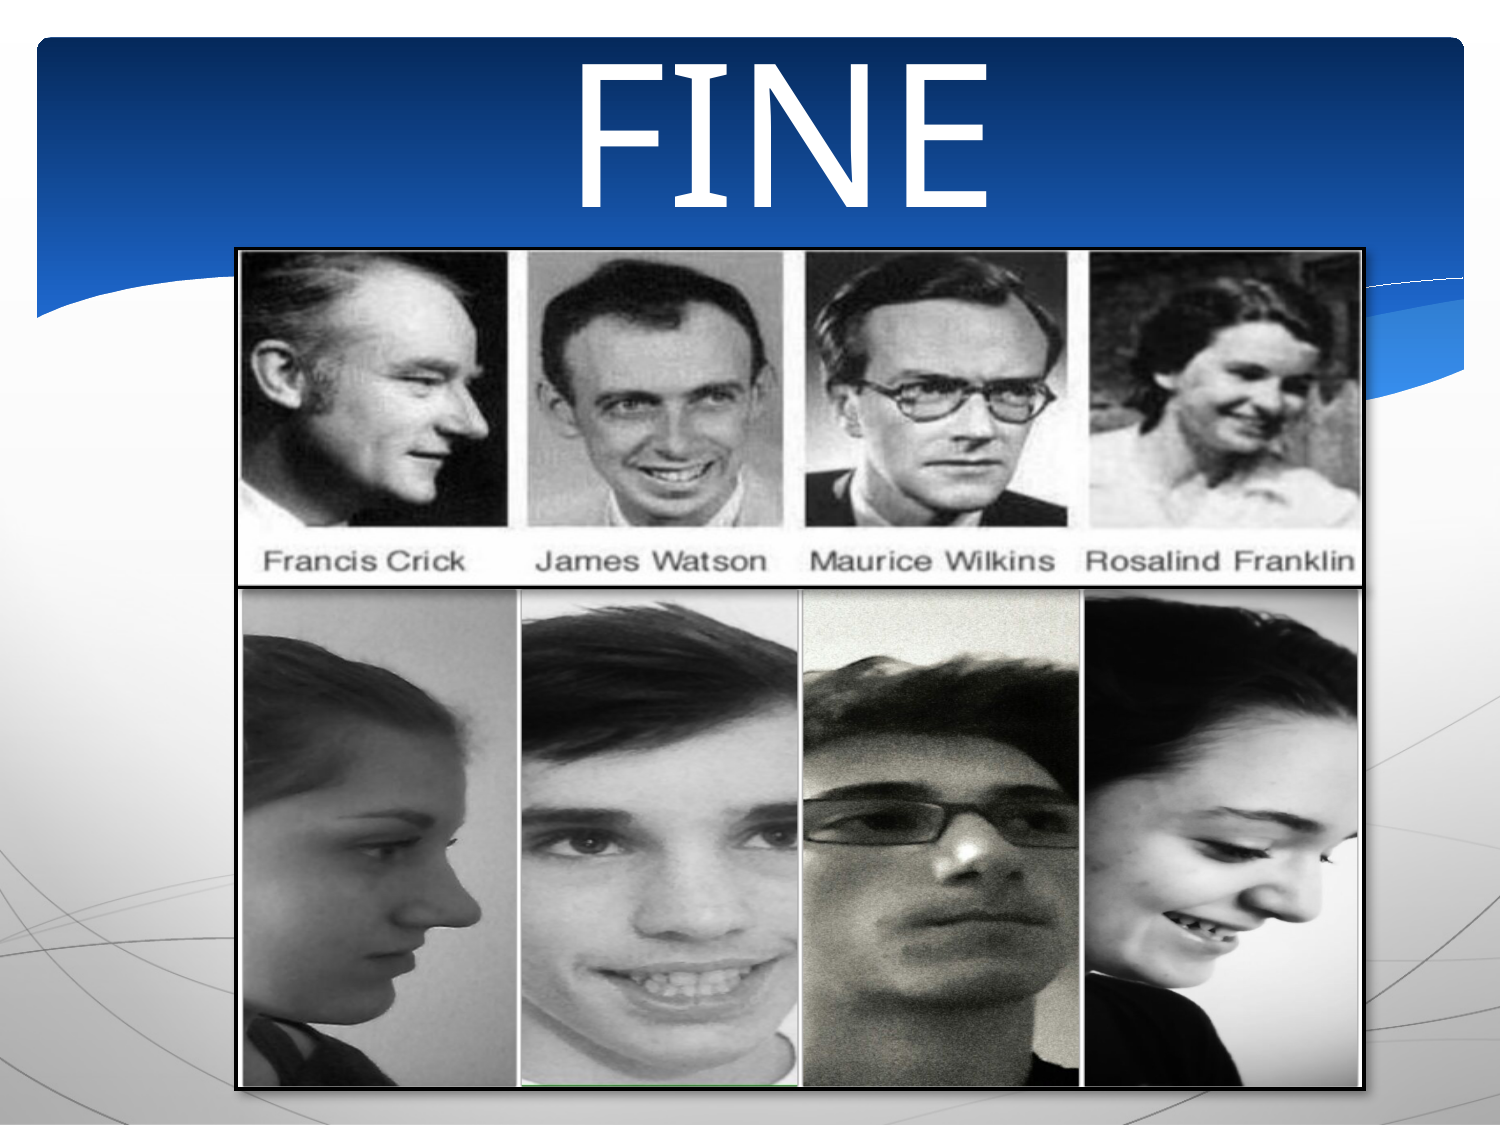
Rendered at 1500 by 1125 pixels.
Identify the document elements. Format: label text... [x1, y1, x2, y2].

picture [237, 249, 1363, 587]
text_box FINE [487, 0, 1075, 247]
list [237, 596, 1363, 1088]
